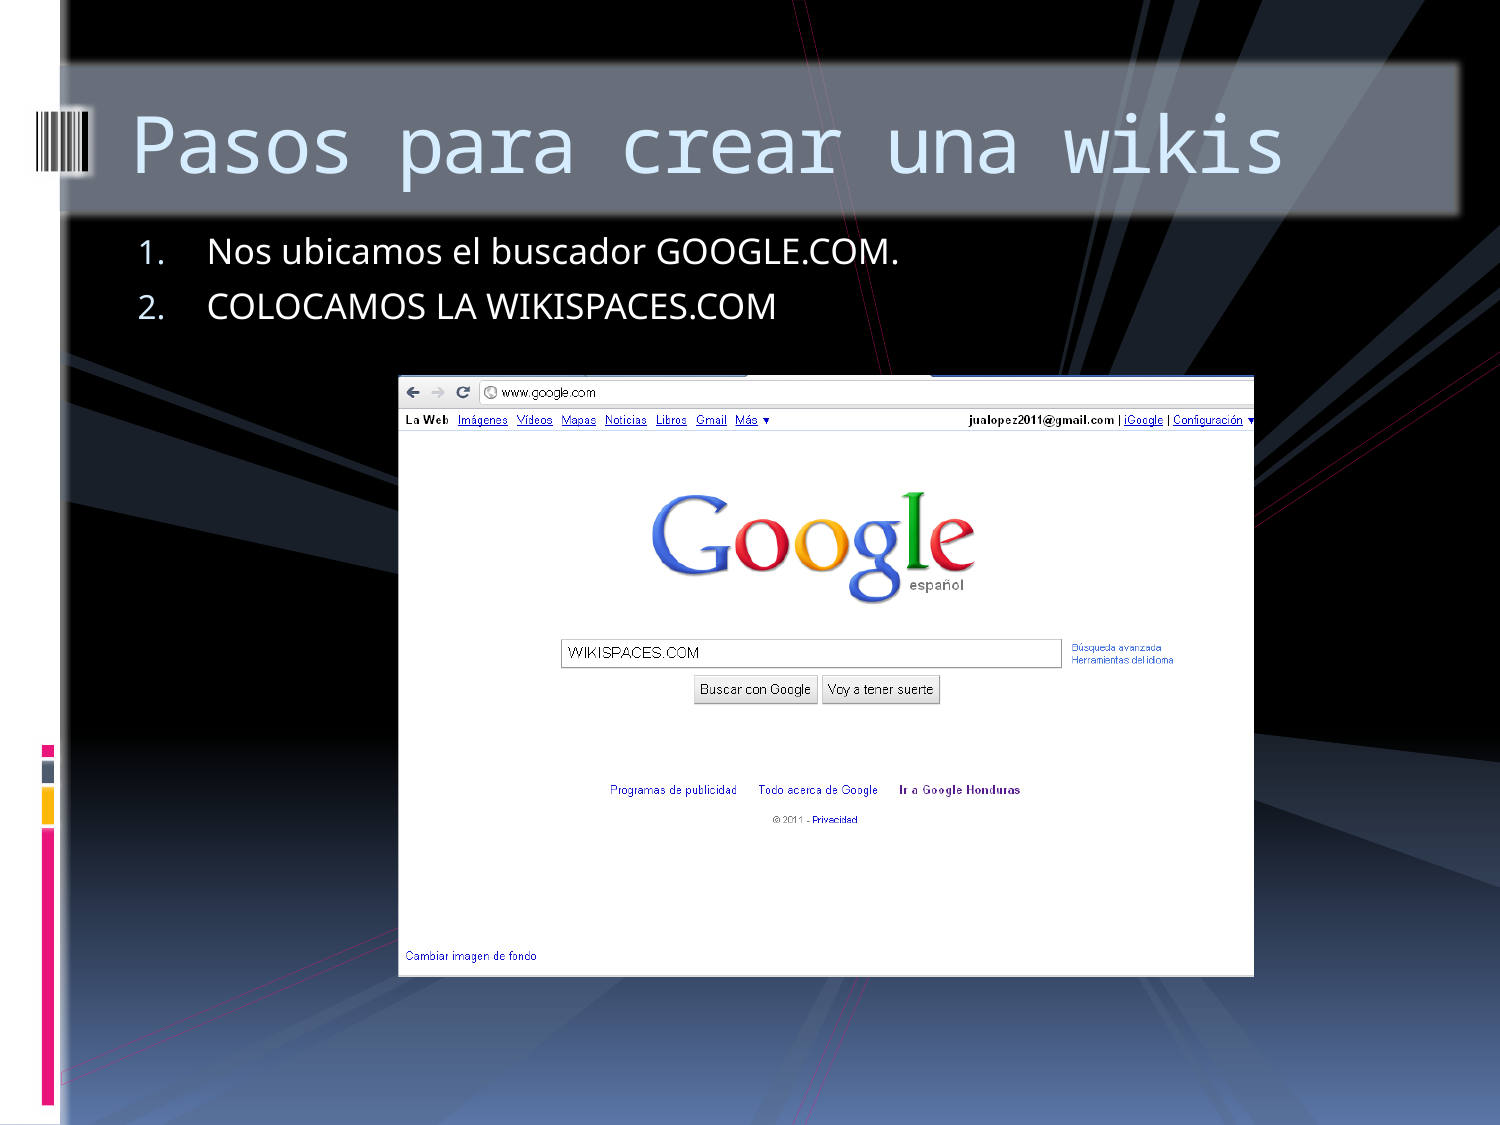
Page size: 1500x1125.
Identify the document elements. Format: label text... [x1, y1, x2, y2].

list Nos ubicamos el buscador GOOGLE.COM. COLOCAMOS LA WIKISPACES.COM [115, 221, 1054, 383]
picture [397, 374, 1255, 977]
title Pasos para crear una wikis [115, 83, 1454, 212]
